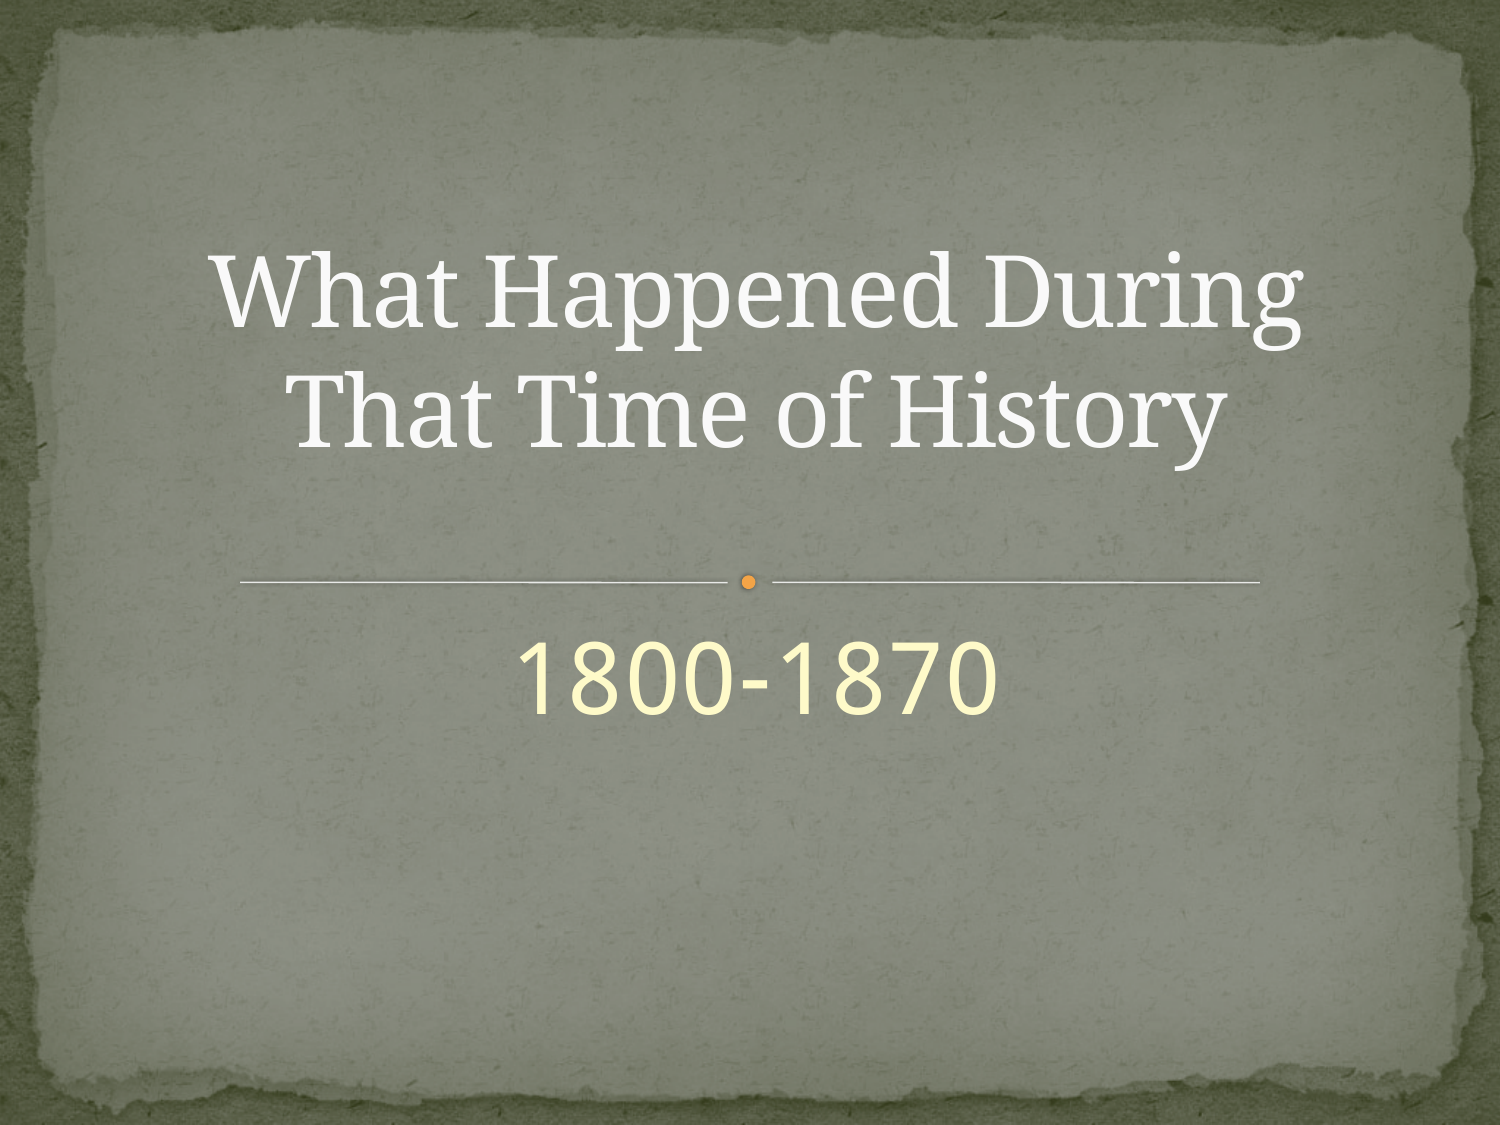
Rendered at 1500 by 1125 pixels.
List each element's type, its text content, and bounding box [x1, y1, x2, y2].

subtitle 1800-1870 [75, 606, 1438, 795]
title What Happened During That Time of History [74, 149, 1438, 475]
